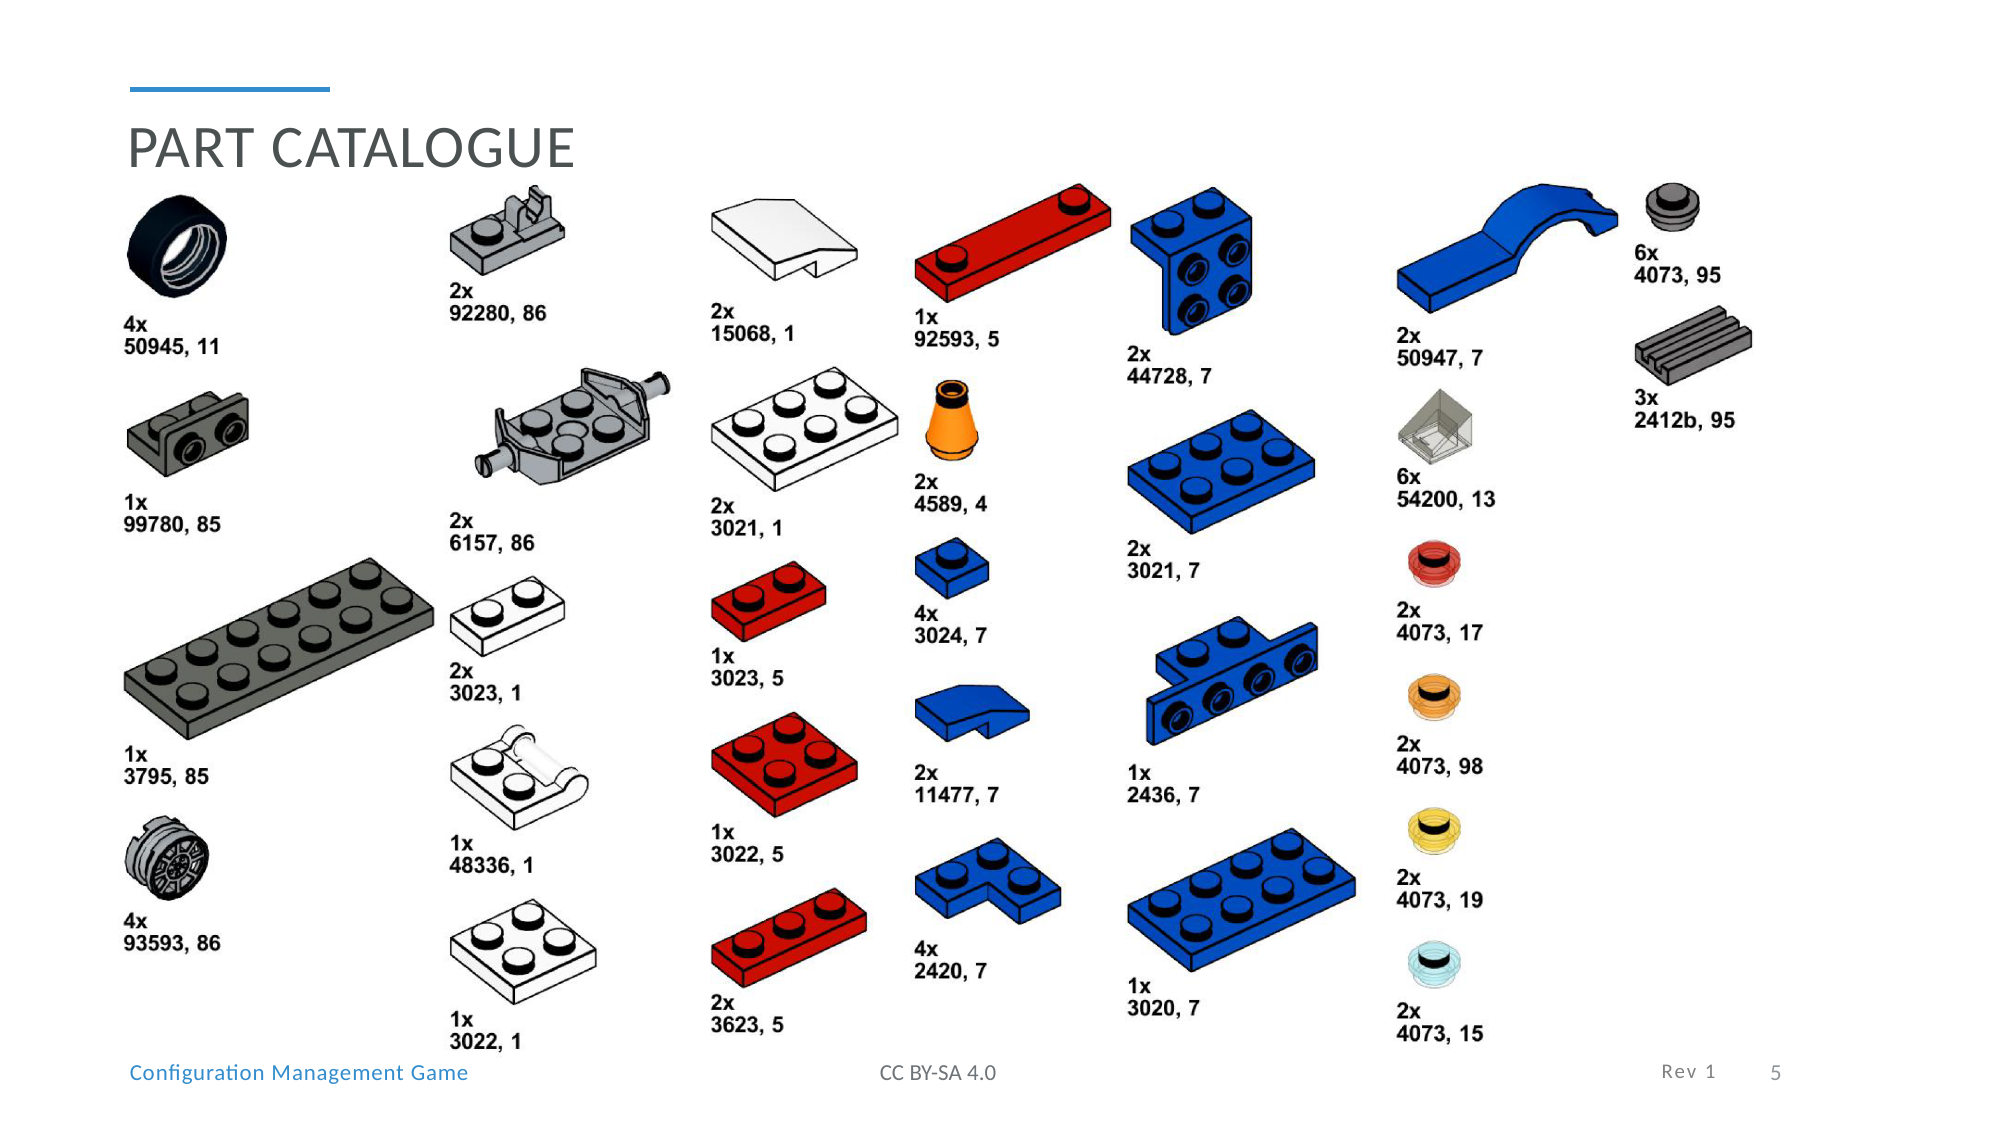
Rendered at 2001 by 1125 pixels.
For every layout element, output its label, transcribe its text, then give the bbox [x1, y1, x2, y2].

list Part Catalogue [127, 107, 1868, 192]
picture [99, 174, 1766, 1062]
text_box Rev 1 [1272, 1062, 1716, 1084]
